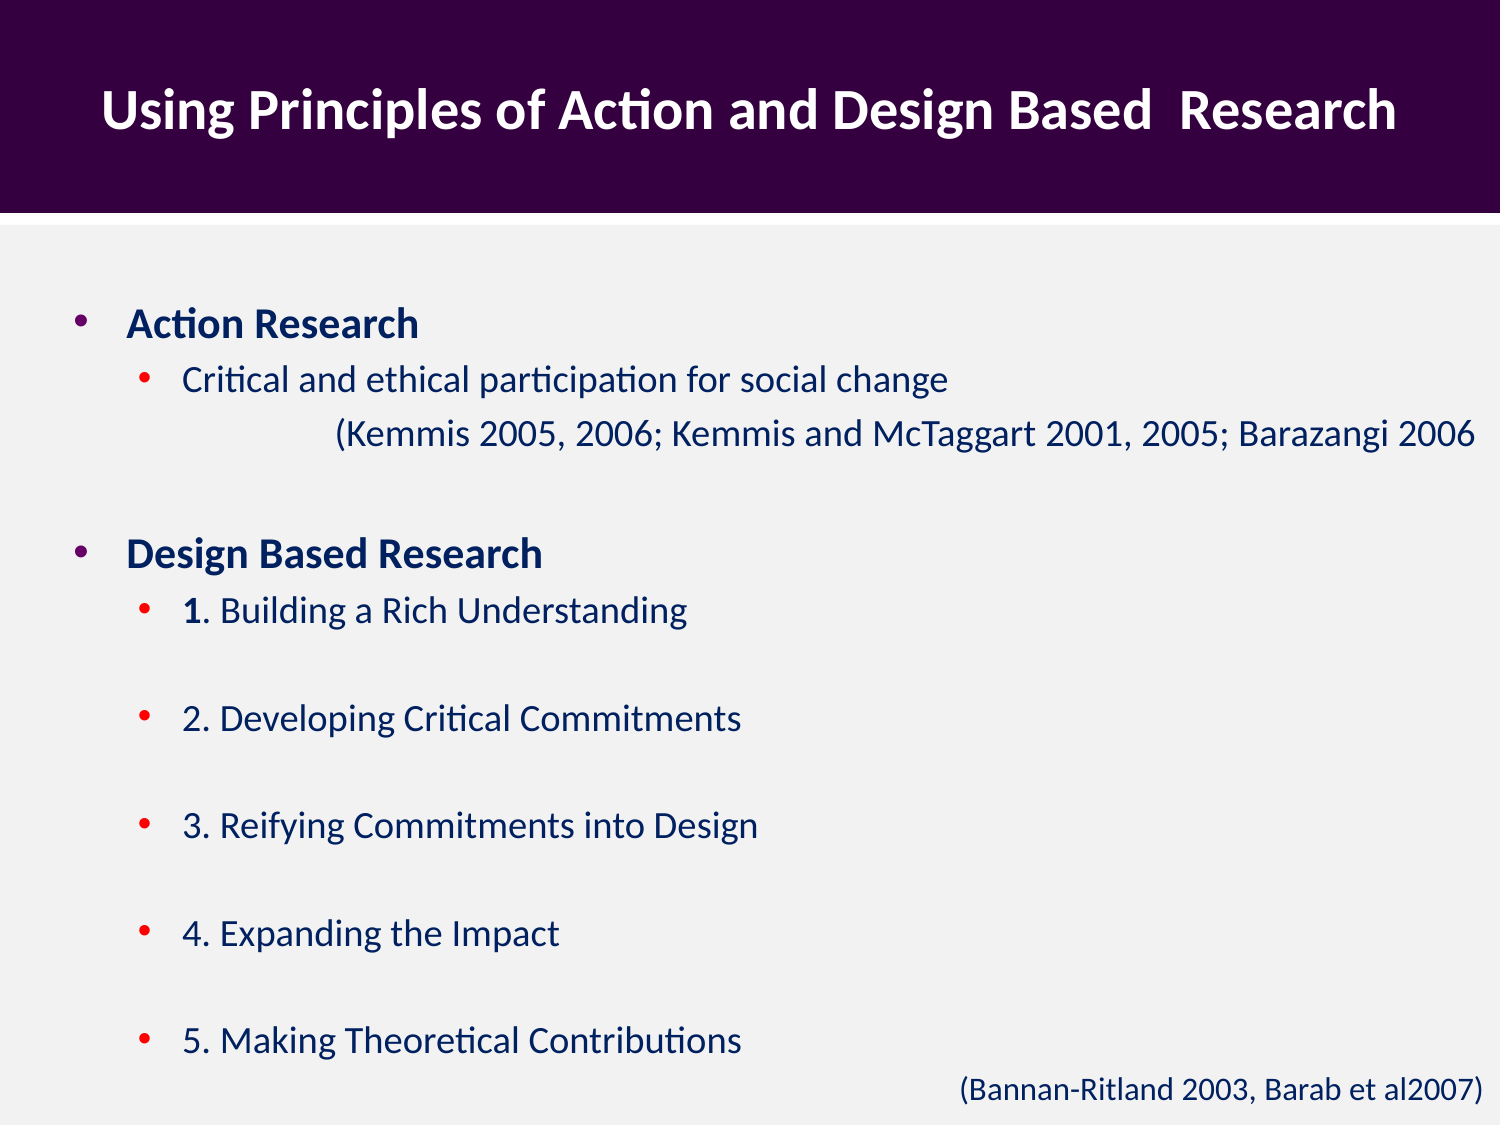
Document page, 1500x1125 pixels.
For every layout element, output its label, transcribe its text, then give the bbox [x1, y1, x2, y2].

list Action Research Critical and ethical participation for social change (Kemmis 2005, 2006; Kemmis and McTaggart 2001, 2005; Barazangi 2006 Design Based Research 1. Building a Rich Understanding 2. Developing Critical Commitments 3. Reifying Commitments into Design 4. Expanding the Impact 5. Making Theoretical Contributions (Bannan-Ritland 2003, Barab et al2007) [0, 224, 1500, 1125]
title Using Principles of Action and Design Based Research [0, 0, 1500, 213]
